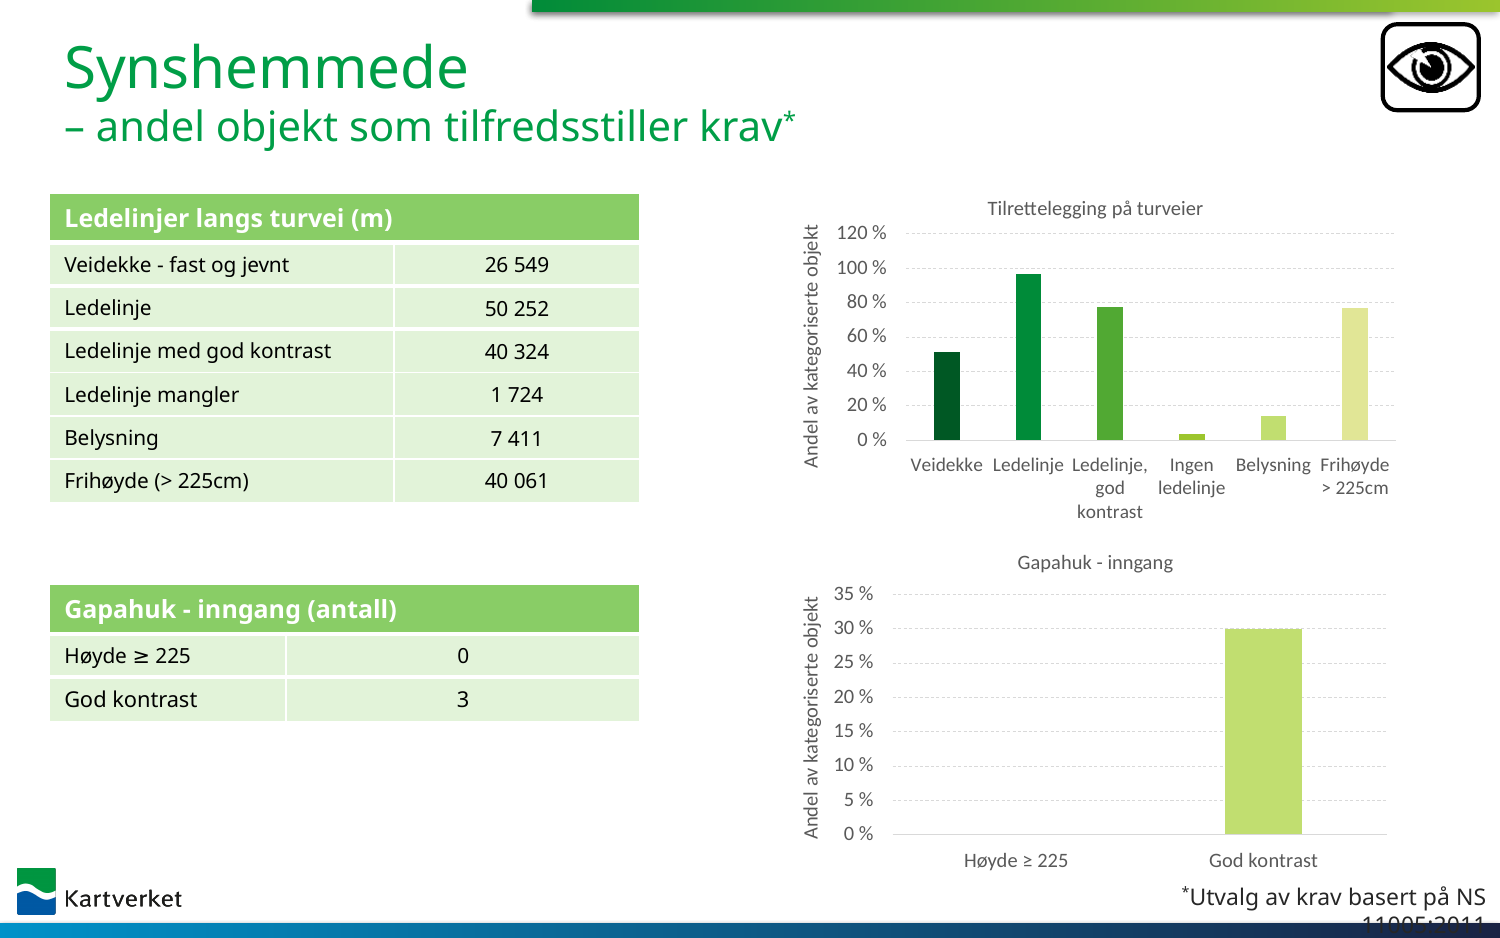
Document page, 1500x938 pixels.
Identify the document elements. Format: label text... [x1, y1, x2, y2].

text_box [1382, 24, 1480, 111]
table_header Gapahuk - inngang (antall) [50, 585, 639, 632]
table_cell Ledelinje mangler [50, 373, 393, 415]
table_cell 3 [287, 679, 639, 721]
table_cell 26 549 [395, 245, 639, 284]
table_cell Frihøyde (> 225cm) [50, 460, 393, 502]
text_box *Utvalg av krav basert på NS 11005:2011 [1068, 873, 1500, 938]
table_cell 40 324 [395, 331, 639, 372]
table_cell Ledelinje med god kontrast [50, 331, 393, 372]
table_cell Veidekke - fast og jevnt [50, 245, 393, 284]
text_box Synshemmede – andel objekt som tilfredsstiller krav* [49, 24, 1431, 158]
table_cell 0 [287, 636, 639, 675]
table_cell 50 252 [395, 288, 639, 327]
table_cell 40 061 [395, 460, 639, 502]
table_cell 7 411 [395, 417, 639, 458]
table_cell Høyde ≥ 225 [50, 636, 285, 675]
table_header Ledelinjer langs turvei (m) [50, 194, 639, 240]
table_cell Belysning [50, 417, 393, 458]
table_cell Ledelinje [50, 288, 393, 327]
picture [791, 187, 1400, 526]
table_cell God kontrast [50, 679, 285, 721]
table_cell 1 724 [395, 373, 639, 415]
picture [791, 541, 1400, 880]
